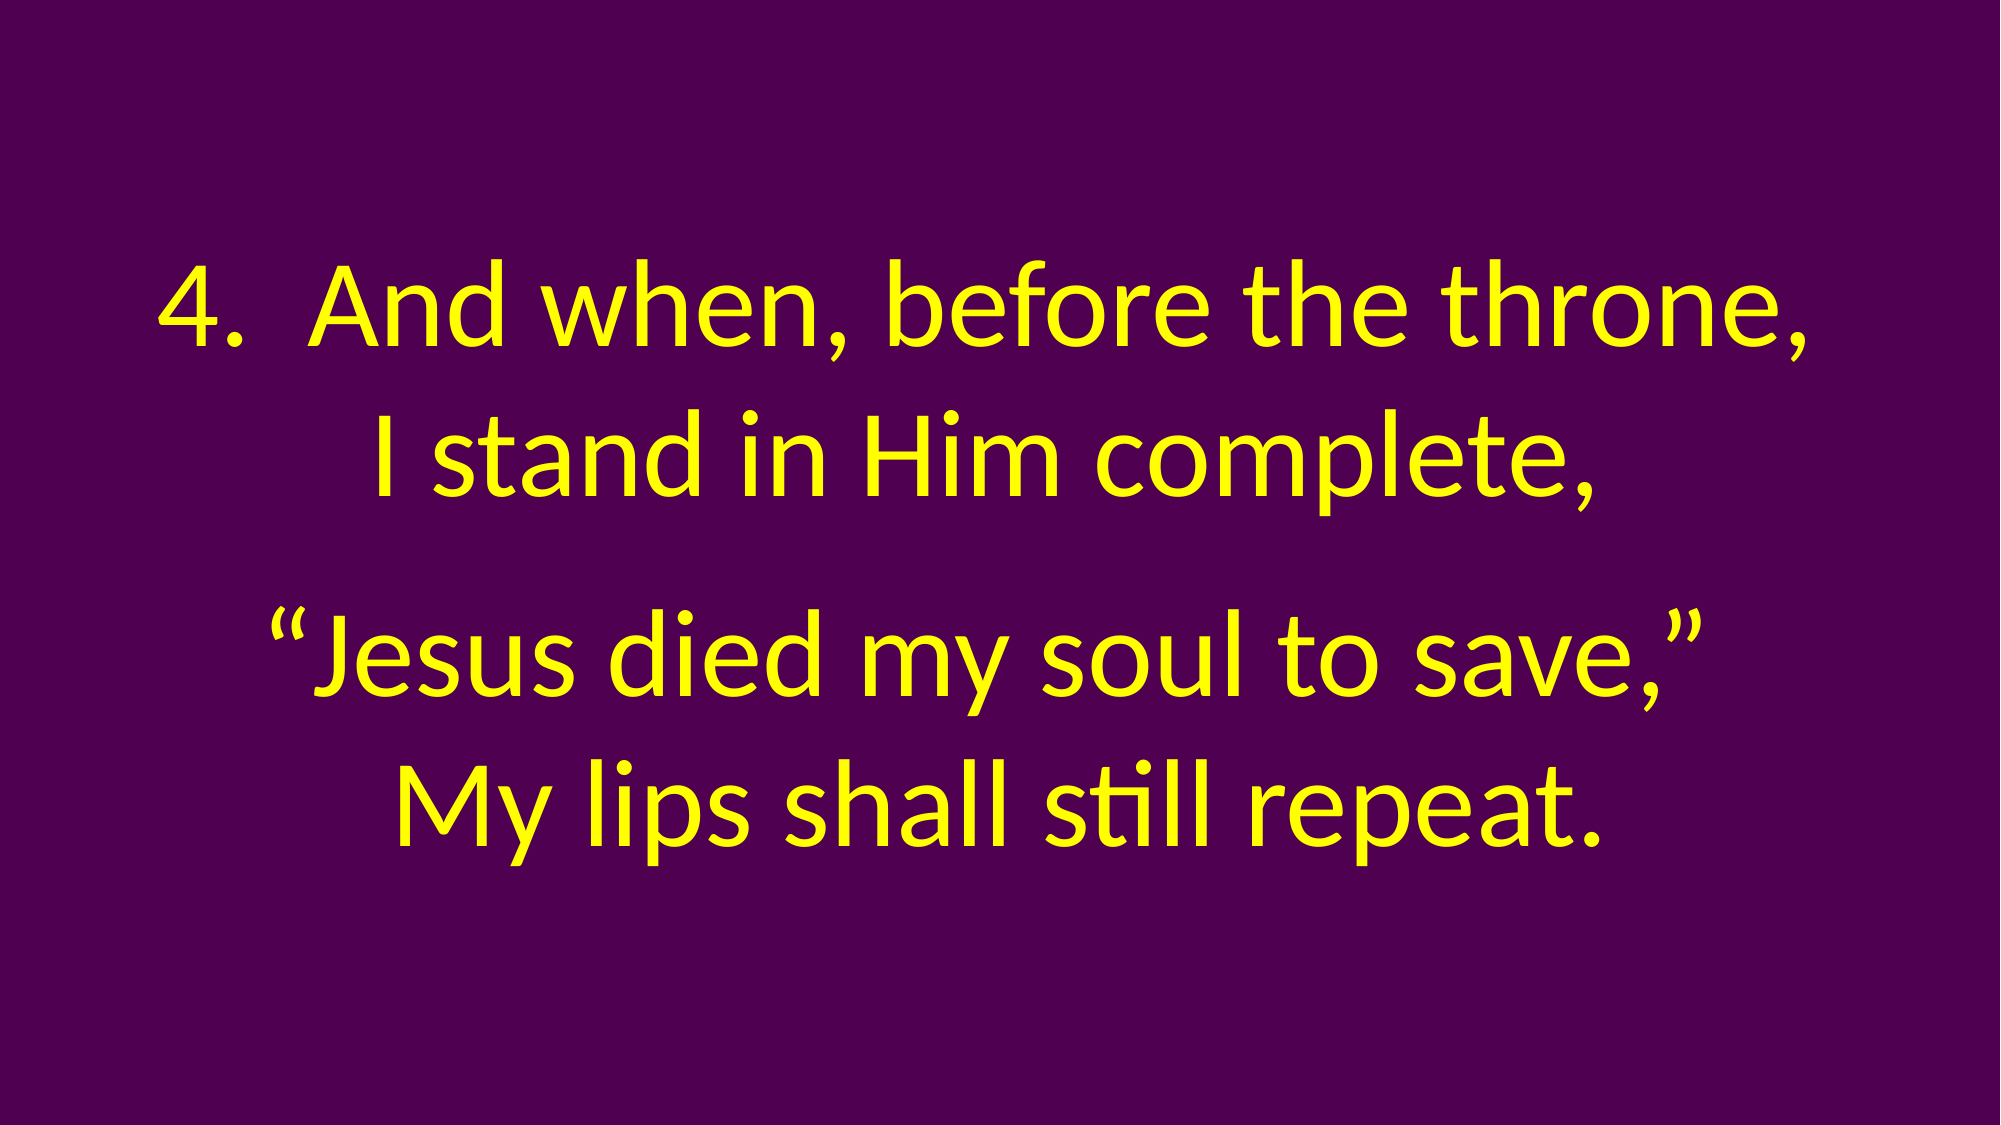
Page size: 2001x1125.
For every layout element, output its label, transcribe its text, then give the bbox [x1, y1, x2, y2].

text_box 4. And when, before the throne, I stand in Him complete, “Jesus died my soul to save,” My lips shall still repeat. [0, 213, 2000, 879]
